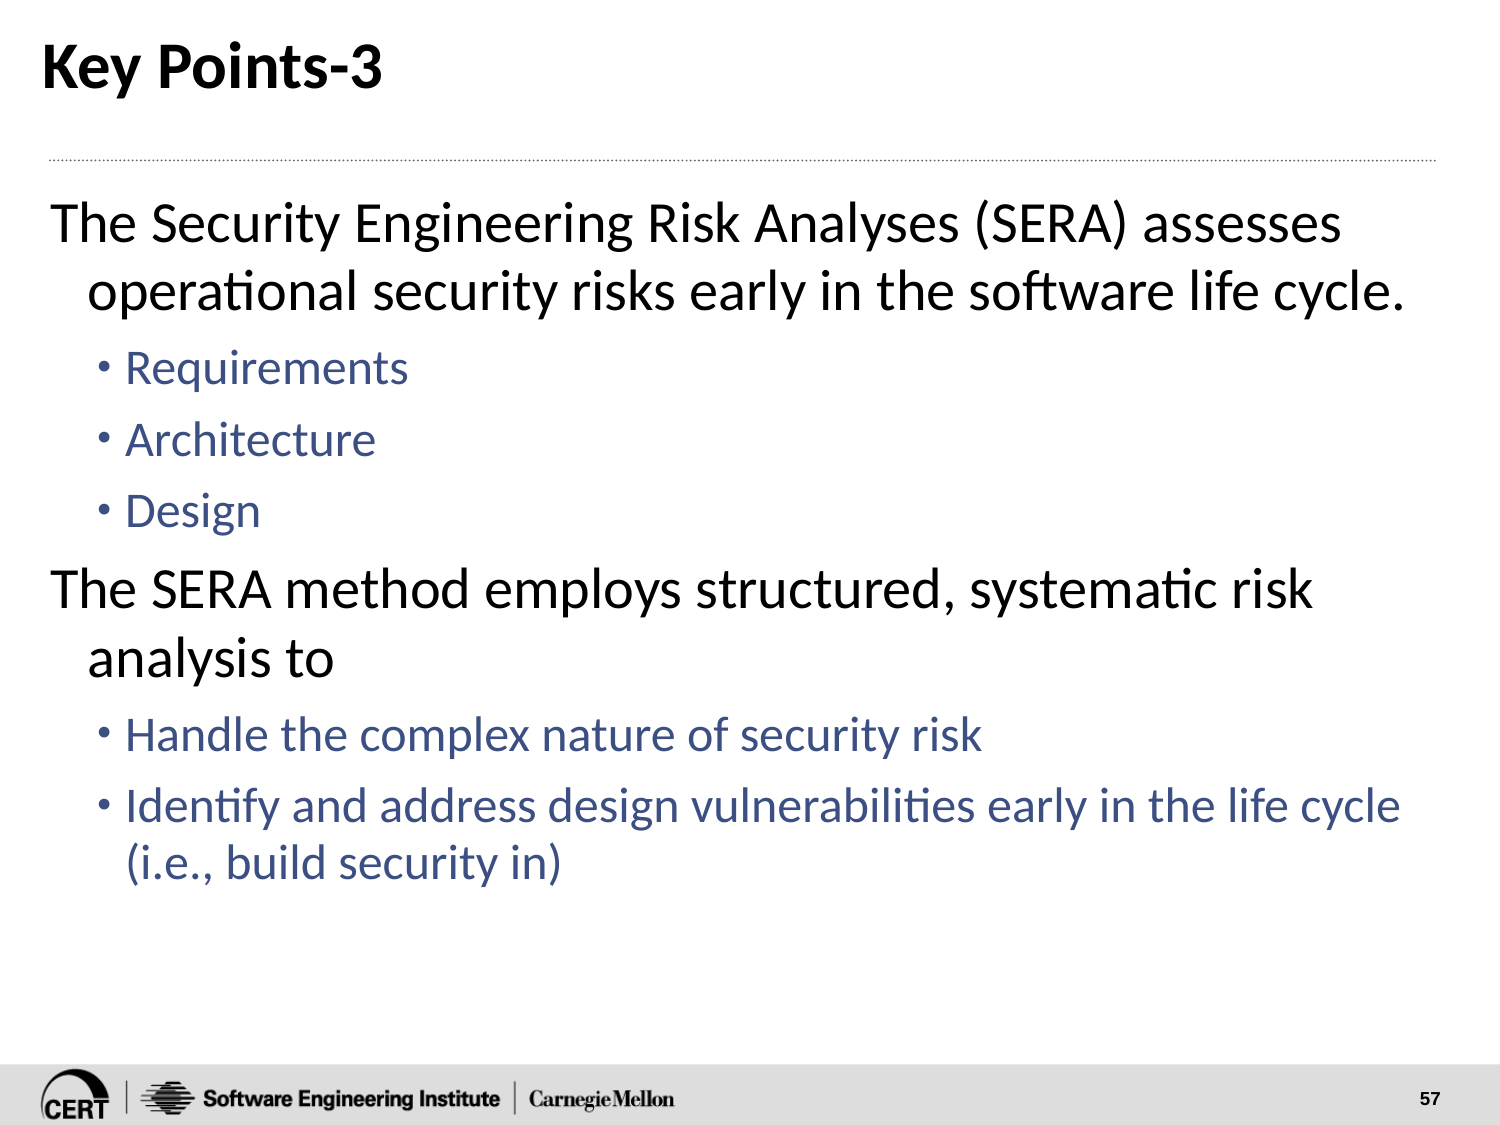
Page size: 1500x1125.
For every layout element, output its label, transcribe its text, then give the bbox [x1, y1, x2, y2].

title Key Points-3 [42, 37, 1434, 155]
list The Security Engineering Risk Analyses (SERA) assesses operational security risks early in the software life cycle. Requirements Architecture Design The SERA method employs structured, systematic risk analysis to Handle the complex nature of security risk Identify and address design vulnerabilities early in the life cycle (i.e., build security in) [49, 187, 1438, 1001]
picture [24, 1065, 688, 1125]
